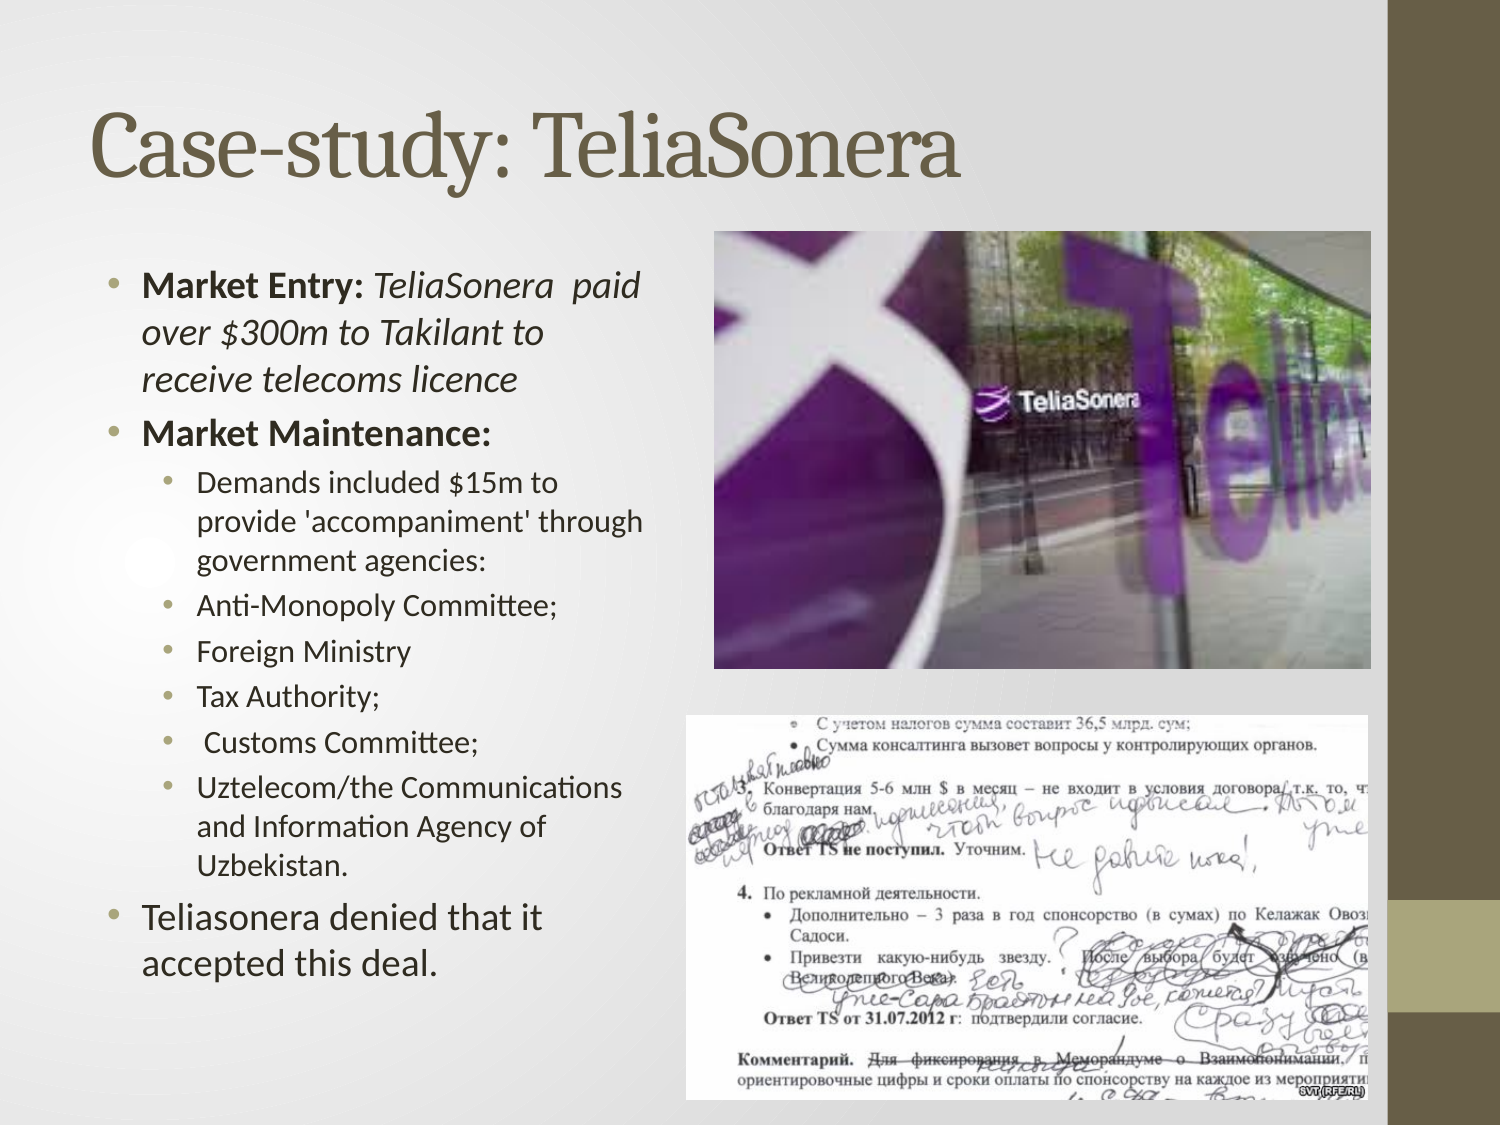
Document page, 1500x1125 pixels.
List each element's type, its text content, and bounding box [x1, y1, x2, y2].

picture [713, 231, 1372, 670]
title Case-study: TeliaSonera [75, 45, 1325, 233]
picture [686, 715, 1369, 1100]
list Market Entry: TeliaSonera paid over $300m to Takilant to receive telecoms licence Market Maintenance: Demands included $15m to provide 'accompaniment' through government agencies: Anti-Monopoly Committee; Foreign Ministry Tax Authority; Customs Committee; Uztelecom/the Communications and Information Agency of Uzbekistan. Teliasonera denied that it accepted this deal. [75, 251, 675, 1005]
